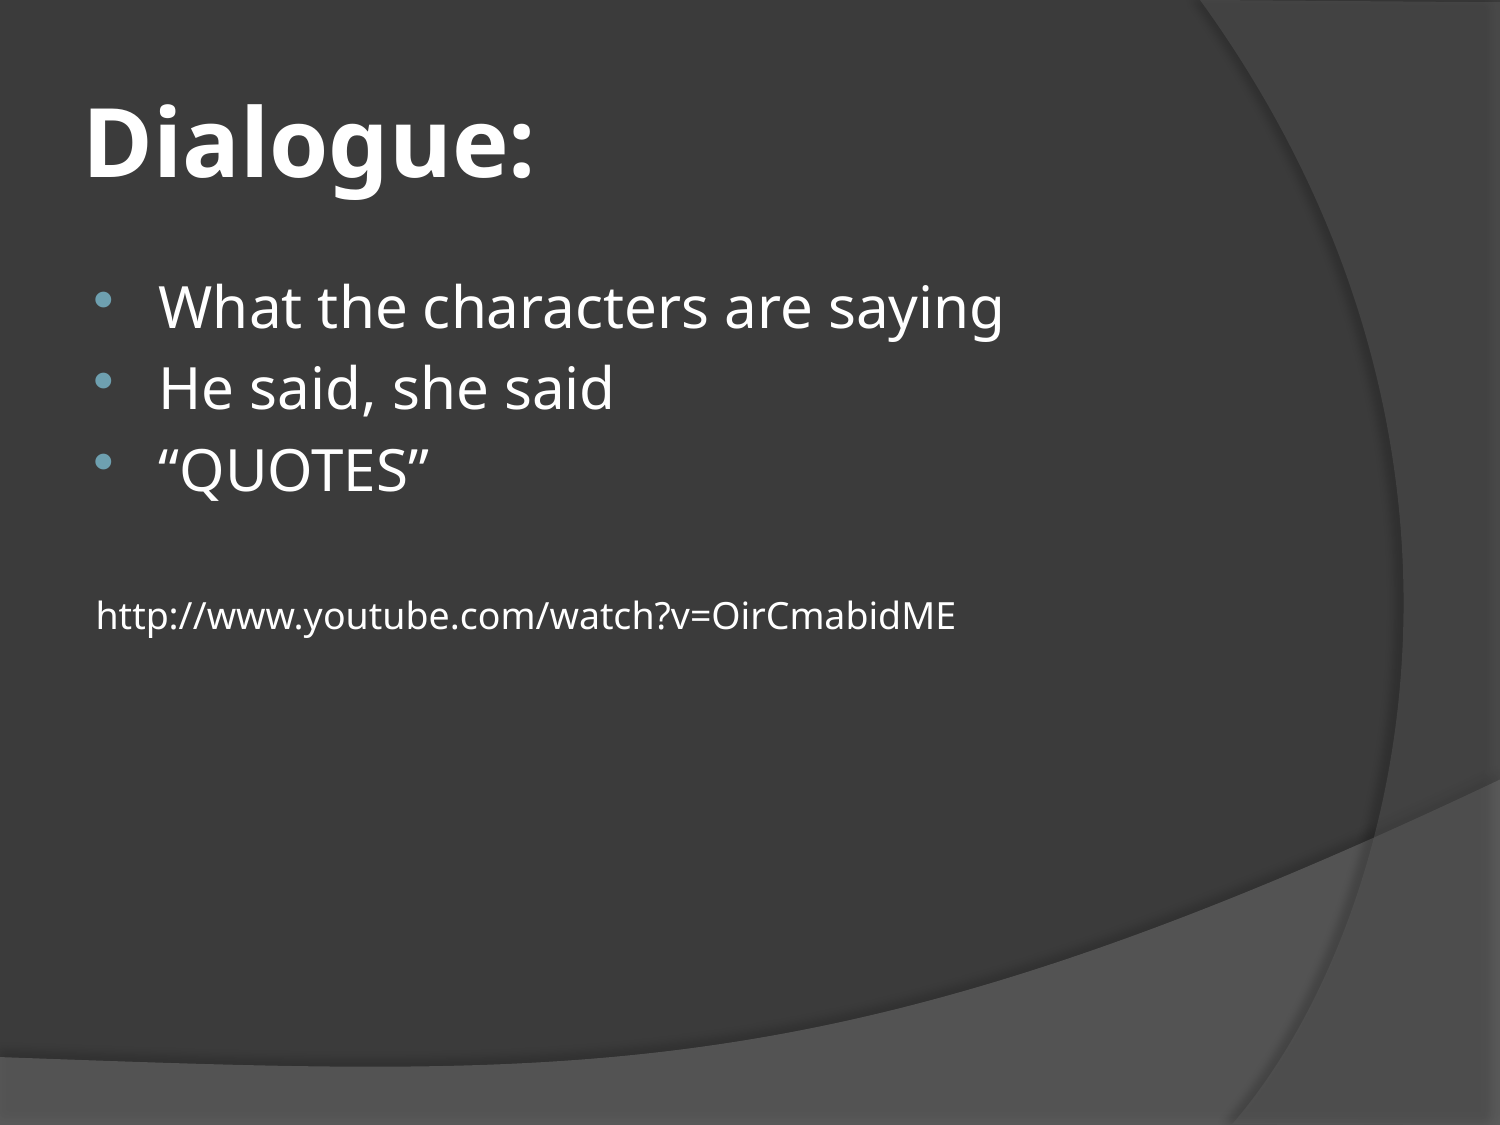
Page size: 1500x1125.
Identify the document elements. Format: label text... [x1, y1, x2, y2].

title Dialogue: [75, 45, 1300, 233]
list What the characters are saying He said, she said “QUOTES” http://www.youtube.com/watch?v=OirCmabidME [75, 262, 1300, 1005]
